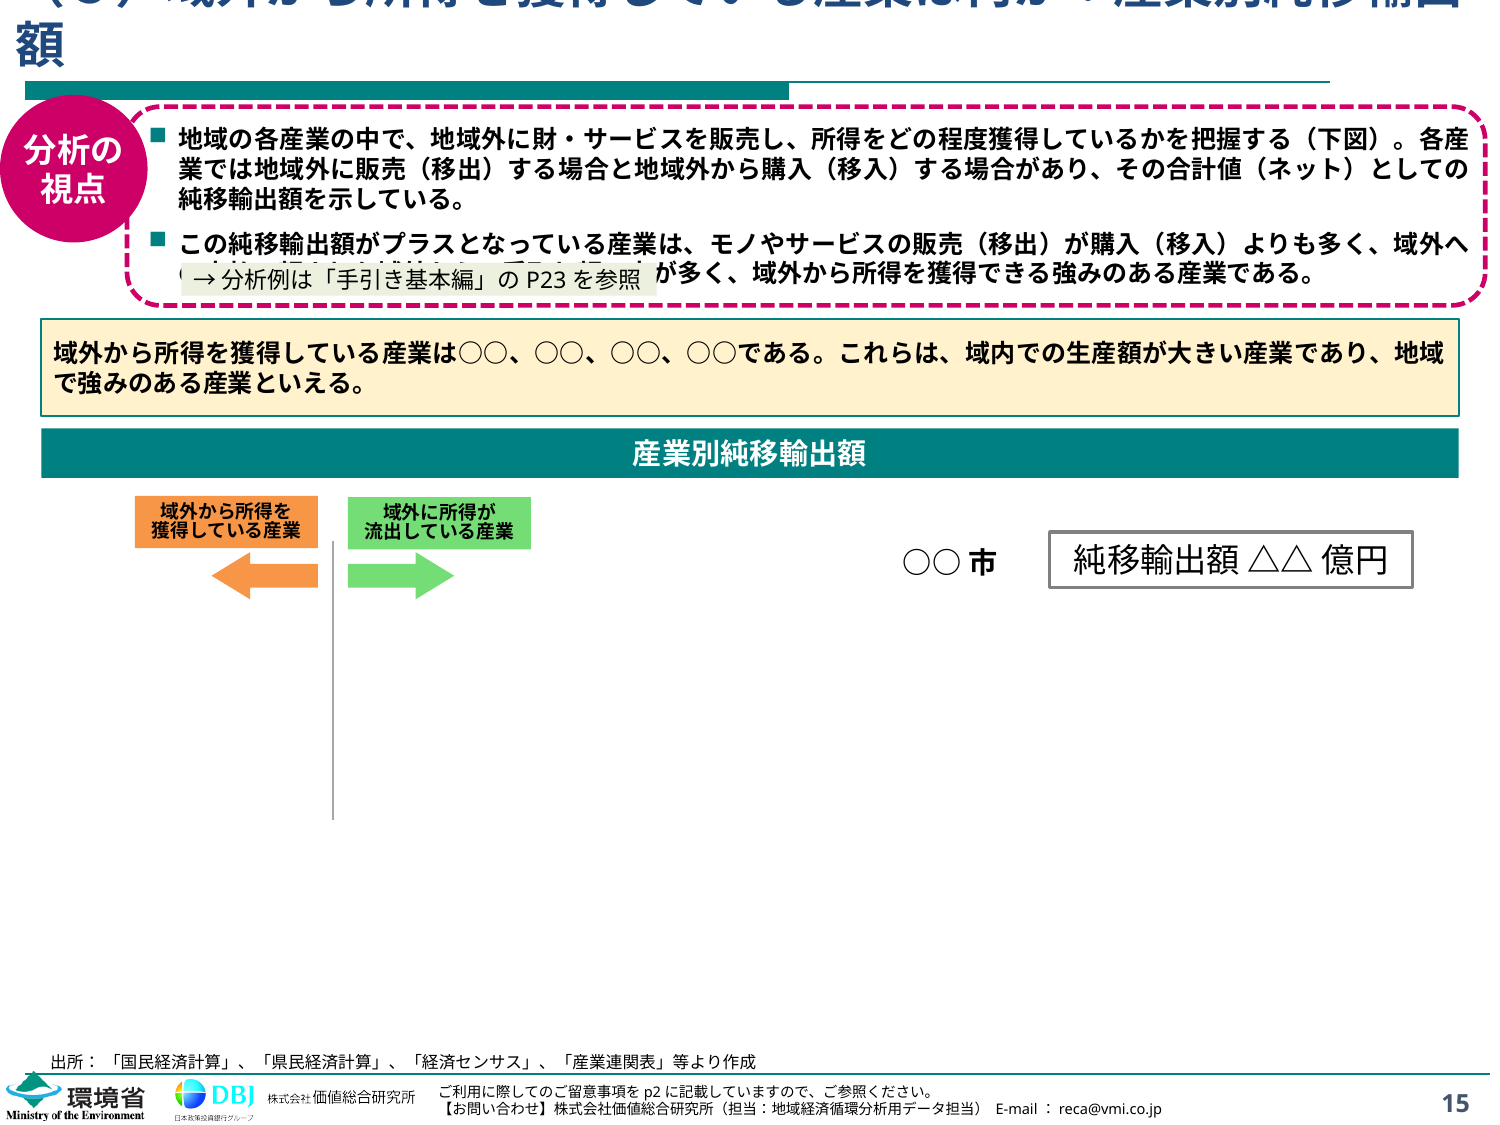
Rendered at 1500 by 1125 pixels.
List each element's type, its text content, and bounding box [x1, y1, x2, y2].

text_box →分析例は「手引き基本編」のP23を参照 [181, 262, 657, 296]
text_box 産業別純移輸出額 [41, 428, 1459, 478]
picture [2, 1071, 148, 1125]
slide_number 15 [1411, 1079, 1500, 1122]
title （３）域外から所得を獲得している産業は何か：産業別純移輸出額 [0, 0, 1489, 82]
text_box ○○市 [888, 536, 1051, 587]
text_box [347, 552, 455, 600]
text_box 出所： 「国民経済計算」、「県民経済計算」、「経済センサス」、「産業連関表」等より作成 [35, 1044, 829, 1080]
text_box 域外に所得が 流出している産業 [347, 497, 531, 550]
text_box 域外から所得を獲得している産業は○○、○○、○○、○○である。これらは、域内での生産額が大きい産業であり、地域で強みのある産業といえる。 [41, 319, 1459, 417]
text_box [211, 552, 318, 600]
text_box 域外から所得を 獲得している産業 [134, 495, 318, 549]
text_box 地域の各産業の中で、地域外に財・サービスを販売し、所得をどの程度獲得しているかを把握する（下図）。各産業では地域外に販売（移出）する場合と地域外から購入（移入）する場合があり、その合計値（ネット）としての純移輸出額を示している。 この純移輸出額がプラスとなっている産業は、モノやサービスの販売（移出）が購入（移入）よりも多く、域外への支払い額よりも域外からの受取り額の方が多く、域外から所得を獲得できる強みのある産業である。 [126, 106, 1486, 306]
picture [171, 1080, 419, 1125]
text_box 分析の 視点 [0, 94, 148, 243]
text_box 純移輸出額 △△ 億円 [1049, 532, 1413, 588]
